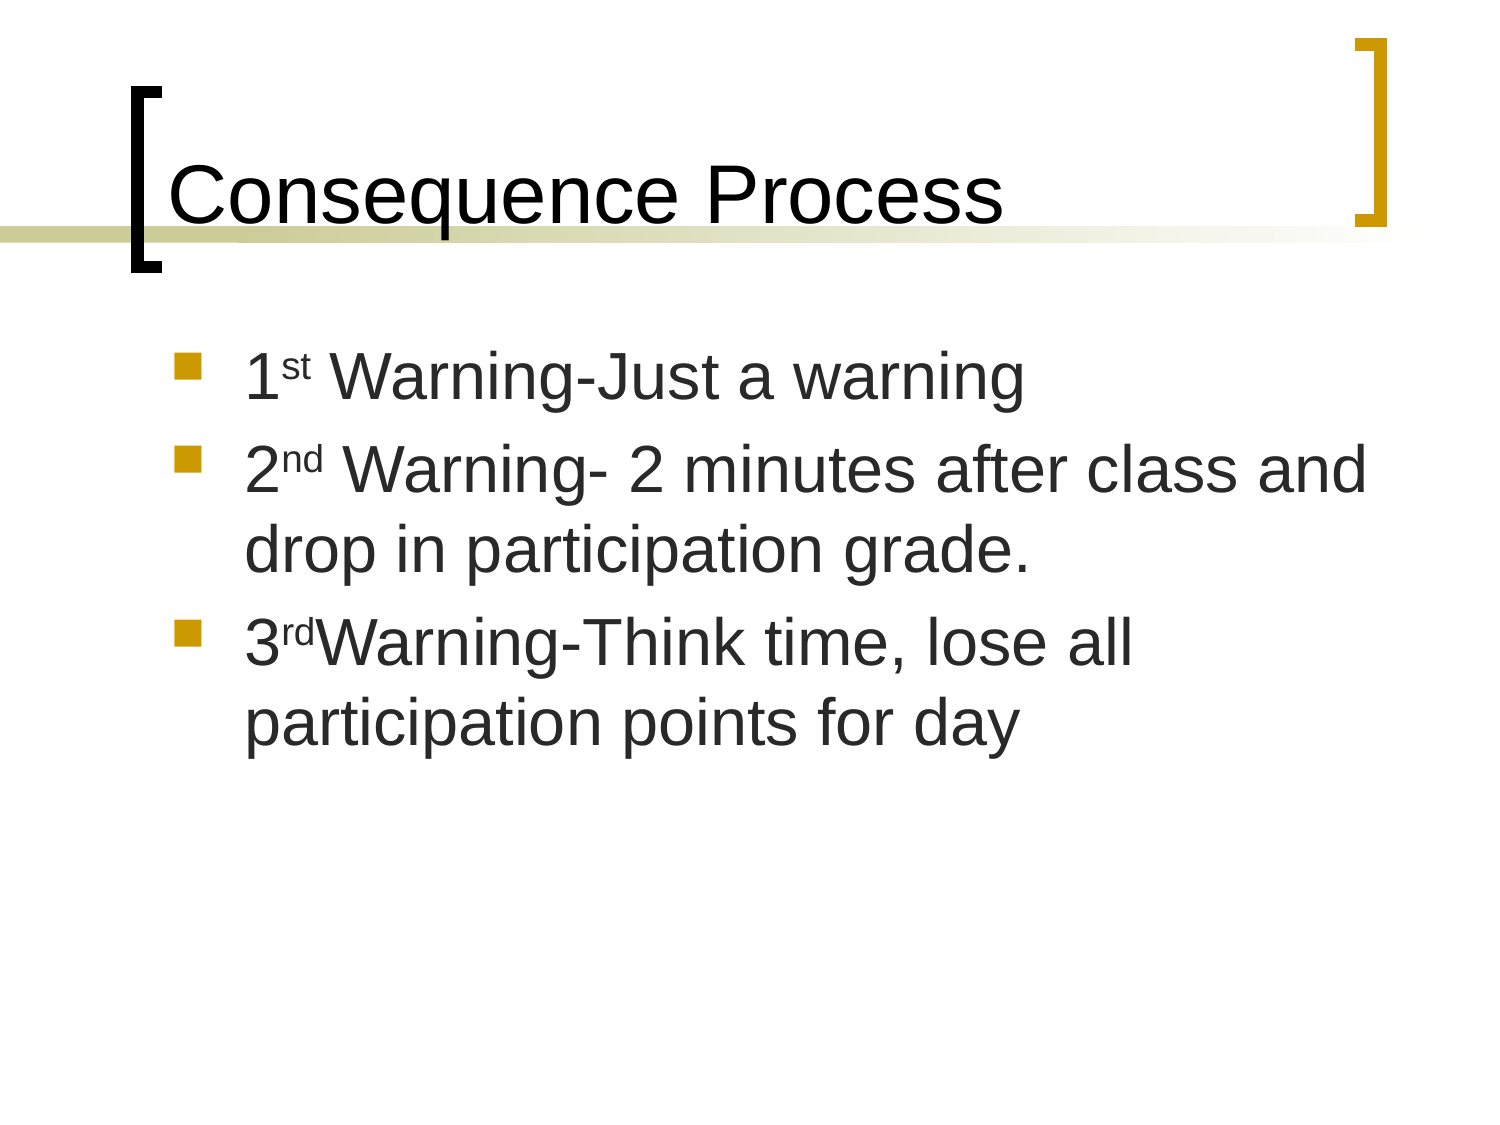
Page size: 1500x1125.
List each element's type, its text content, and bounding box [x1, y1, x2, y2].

title Consequence Process [152, 15, 1328, 248]
list 1st Warning-Just a warning 2nd Warning- 2 minutes after class and drop in participation grade. 3rdWarning-Think time, lose all participation points for day [155, 324, 1413, 1001]
